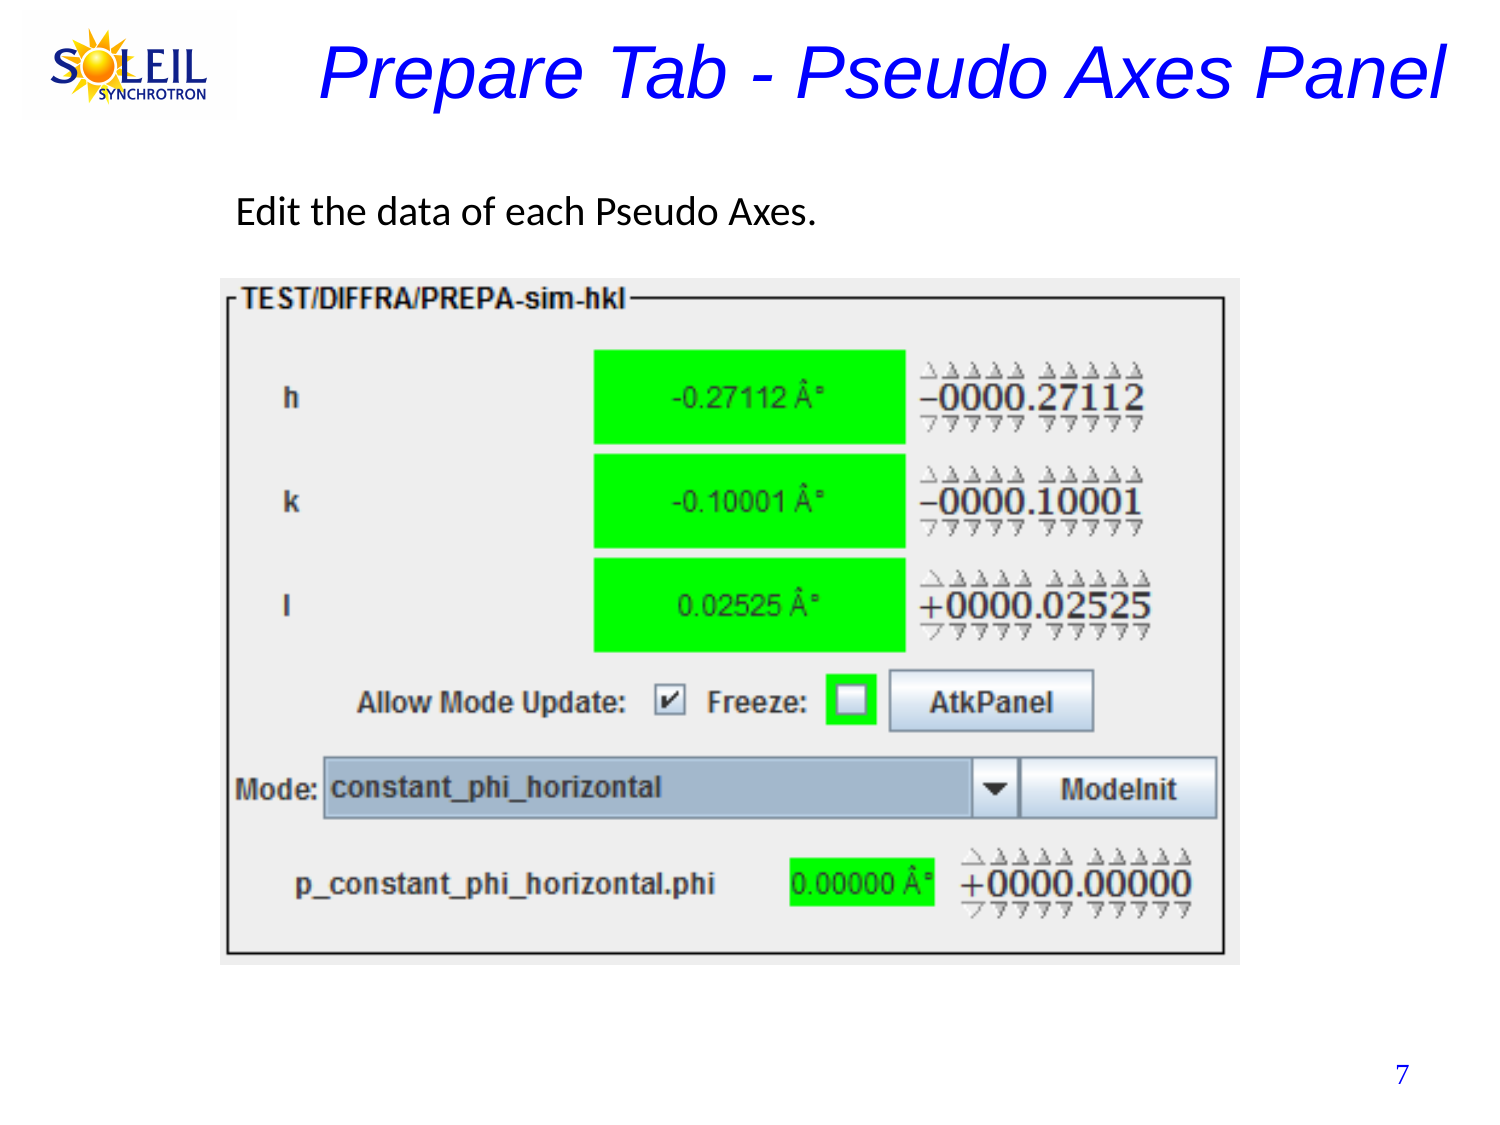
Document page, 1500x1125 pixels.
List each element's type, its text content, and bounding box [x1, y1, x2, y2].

slide_number 7 [1074, 1042, 1425, 1103]
picture [220, 278, 1240, 965]
list Edit the data of each Pseudo Axes. [220, 185, 1240, 258]
title Prepare Tab - Pseudo Axes Panel [237, 10, 1463, 126]
